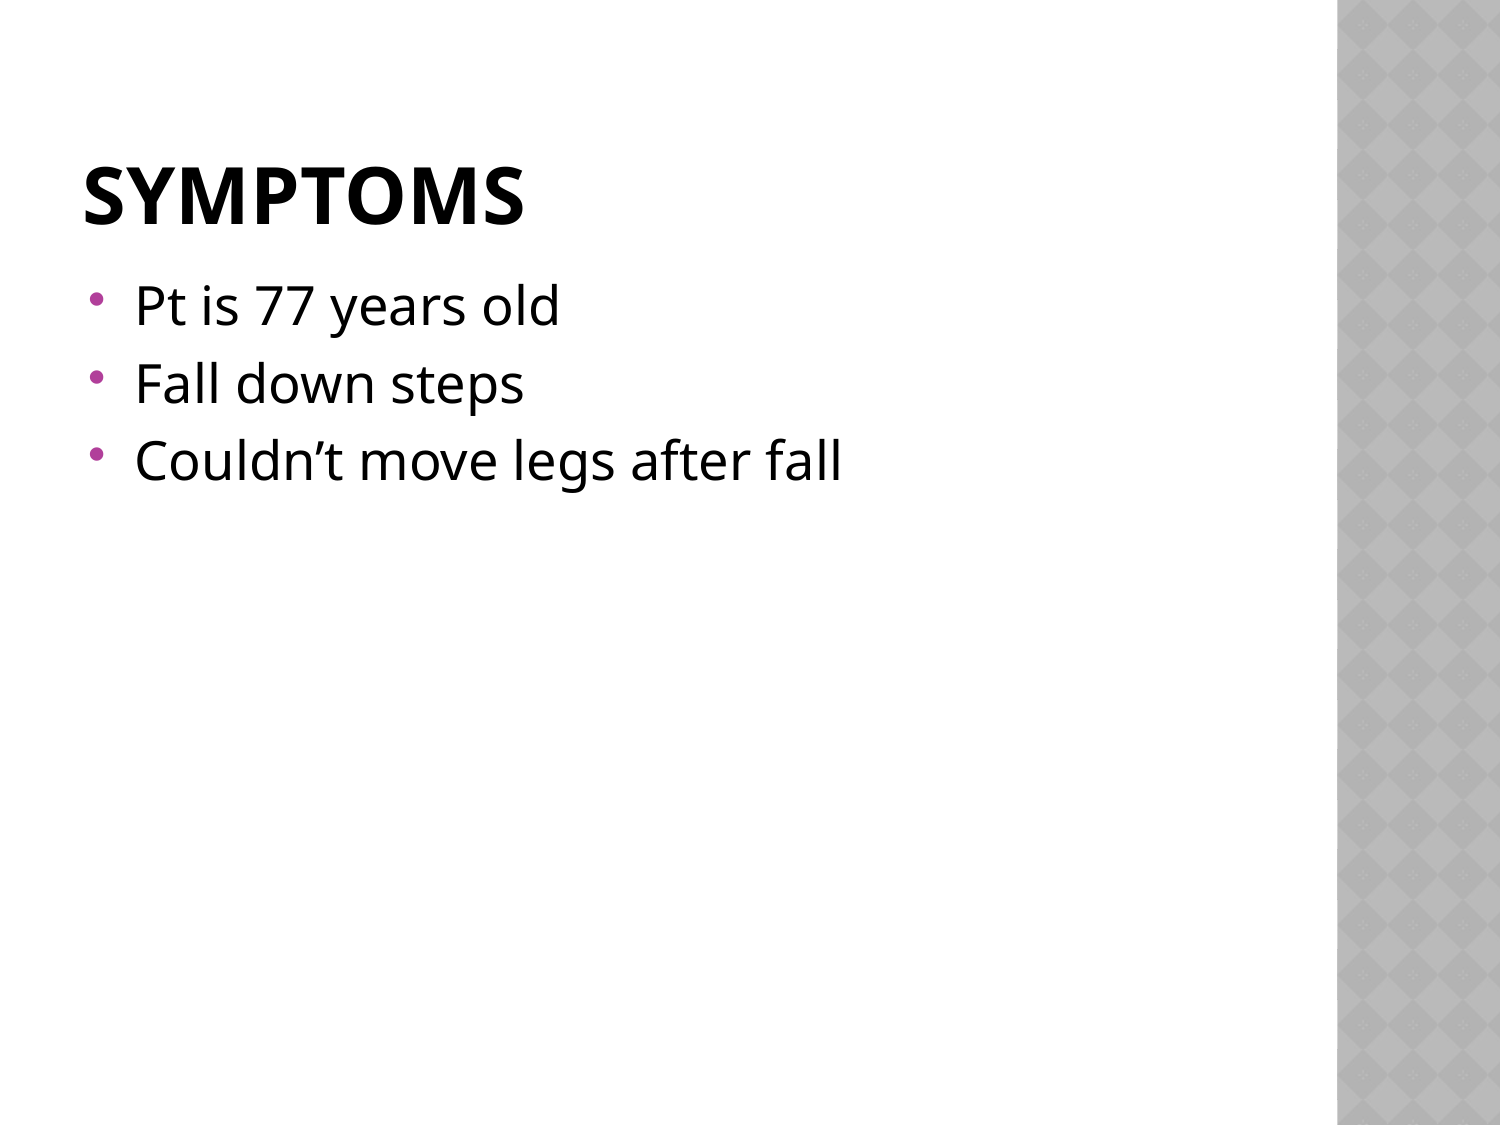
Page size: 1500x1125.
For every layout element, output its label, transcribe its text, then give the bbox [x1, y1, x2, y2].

list Pt is 77 years old Fall down steps Couldn’t move legs after fall [74, 263, 1263, 1060]
title Symptoms [75, 52, 1263, 240]
